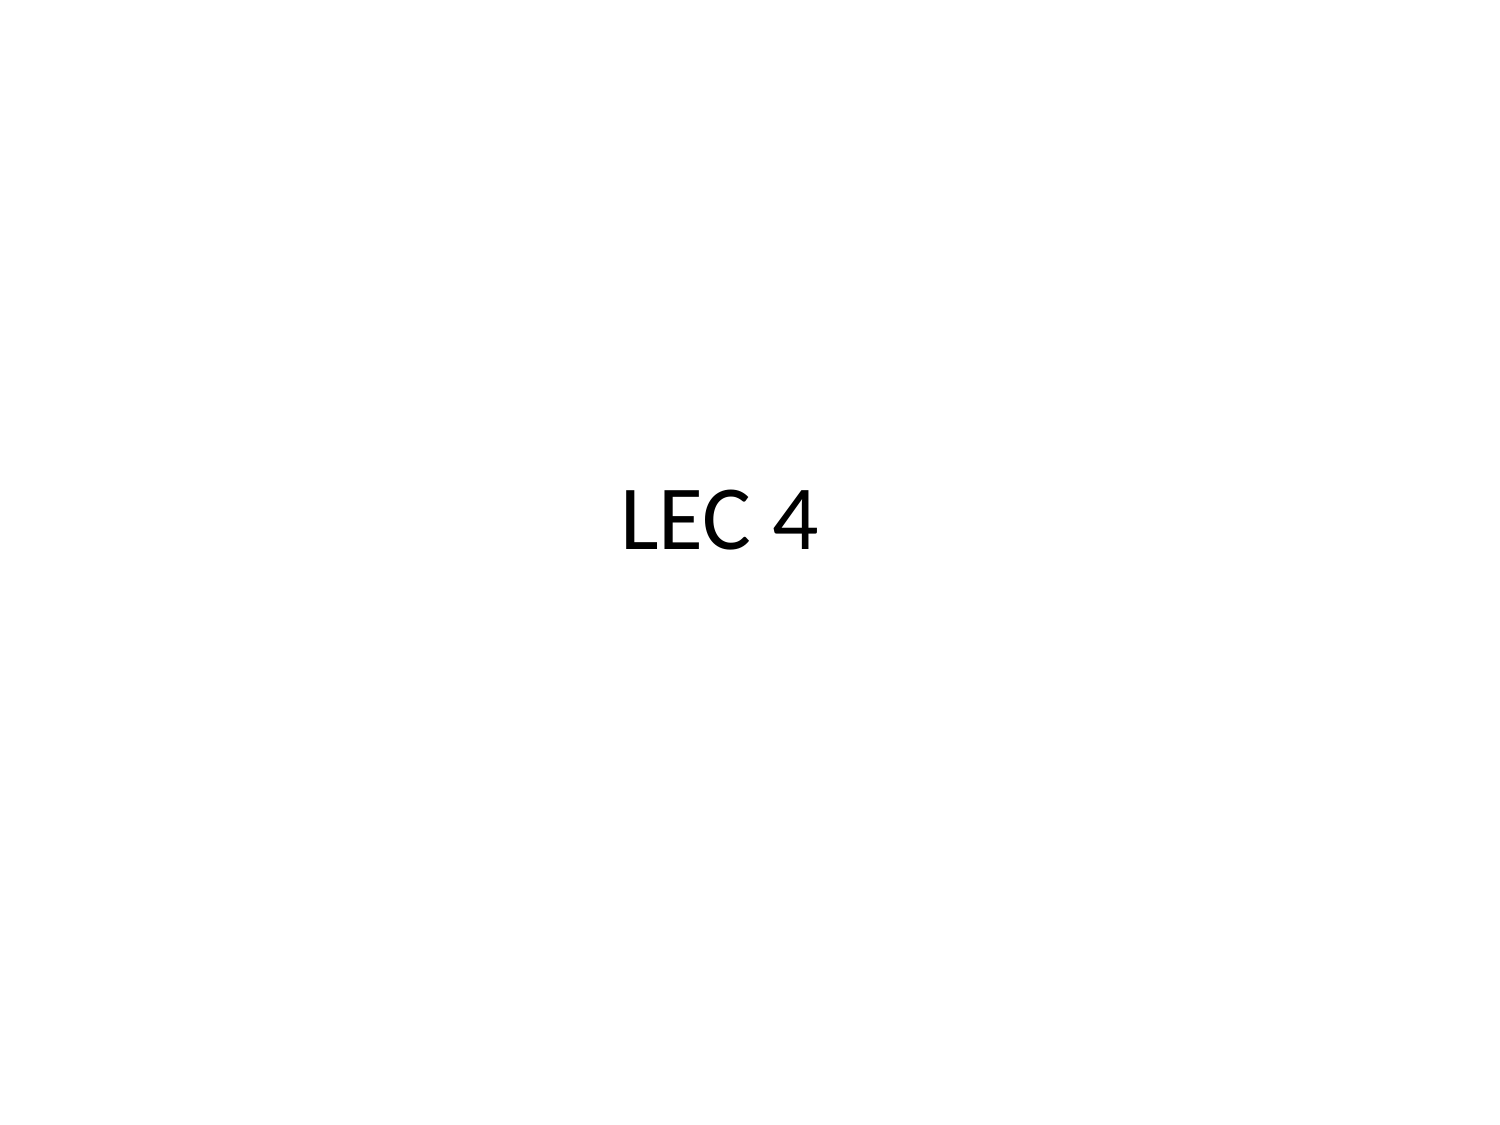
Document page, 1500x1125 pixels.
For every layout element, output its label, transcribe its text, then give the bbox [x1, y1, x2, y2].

title LEC 4 [44, 418, 1395, 607]
